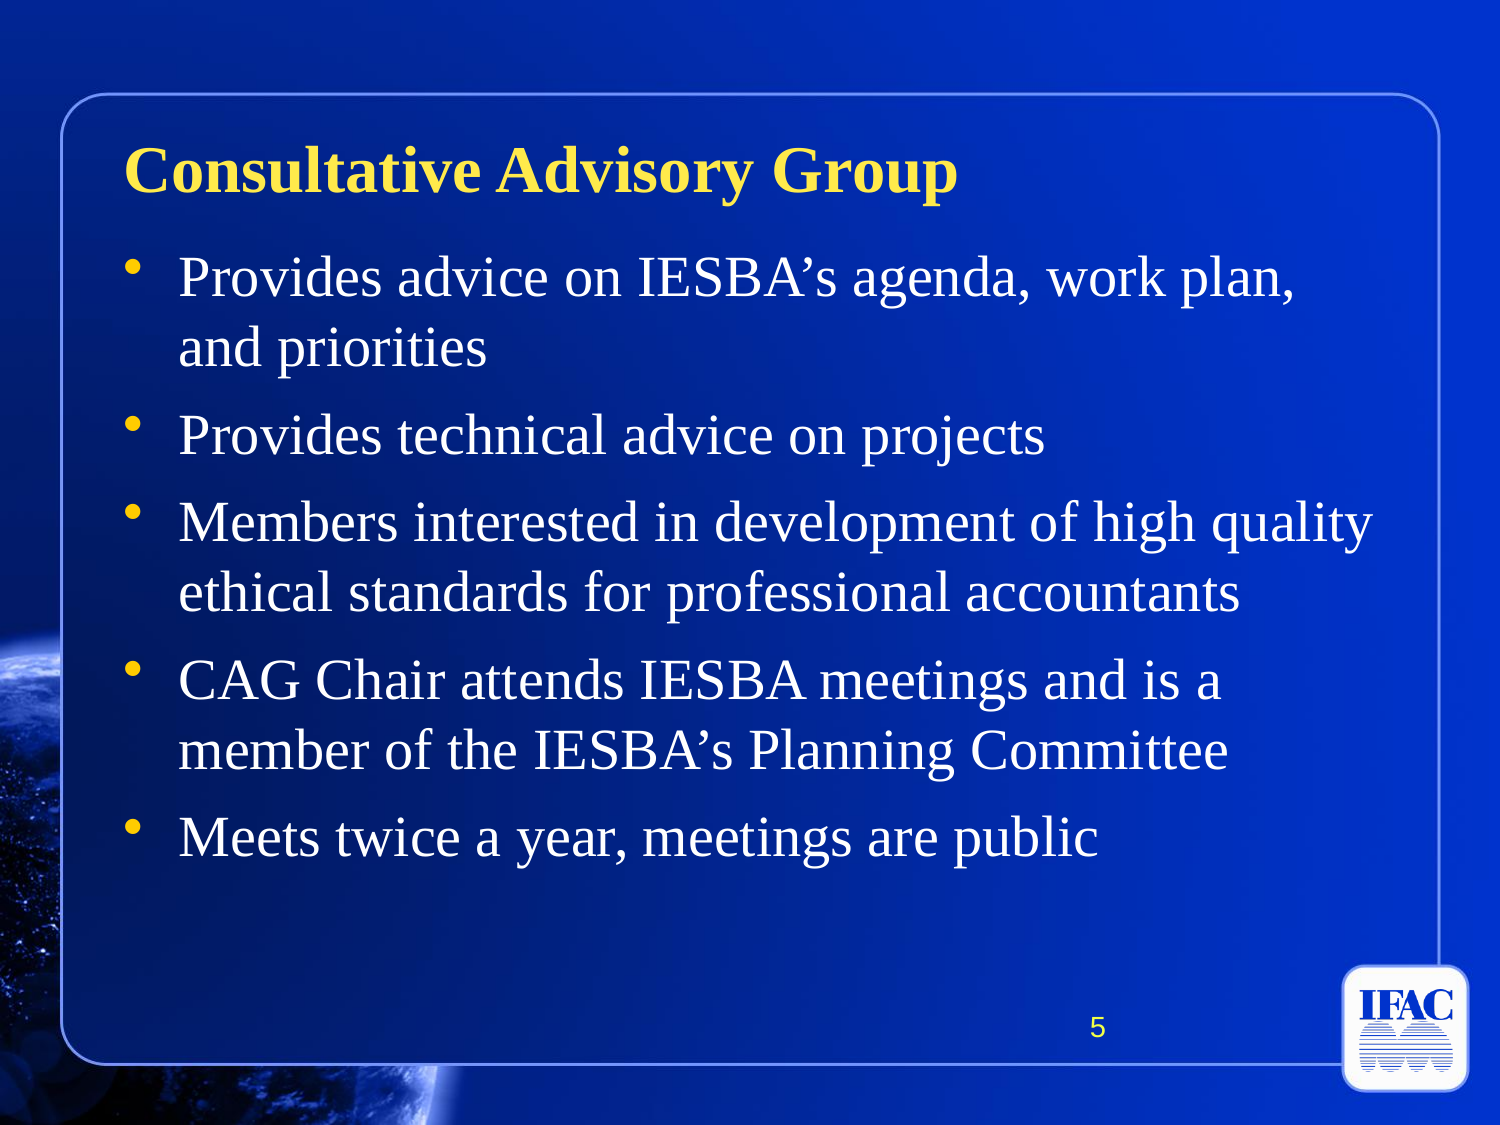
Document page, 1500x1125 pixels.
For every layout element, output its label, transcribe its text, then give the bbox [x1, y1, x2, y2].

slide_number 5 [1074, 1001, 1425, 1080]
list Consultative Advisory Group [107, 118, 1411, 215]
picture [0, 0, 1500, 1125]
list Provides advice on IESBA’s agenda, work plan, and priorities Provides technical advice on projects Members interested in development of high quality ethical standards for professional accountants CAG Chair attends IESBA meetings and is a member of the IESBA’s Planning Committee Meets twice a year, meetings are public [107, 230, 1411, 1048]
